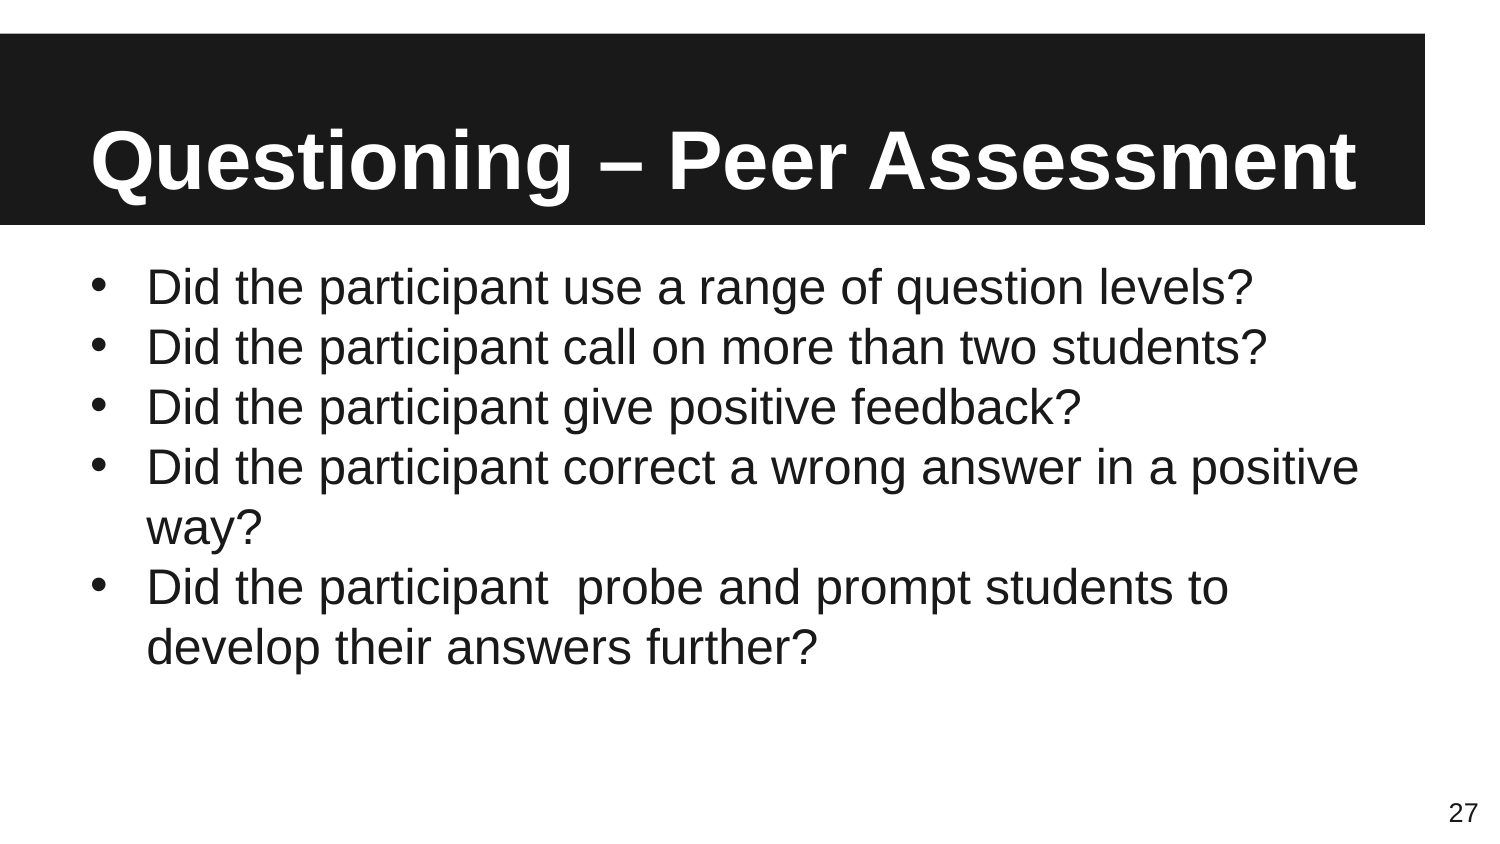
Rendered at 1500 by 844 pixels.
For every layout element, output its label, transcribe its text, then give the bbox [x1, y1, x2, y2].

title Questioning – Peer Assessment [75, 33, 1425, 221]
slide_number 27 [1403, 779, 1494, 844]
list Did the participant use a range of question levels? Did the participant call on more than two students? Did the participant give positive feedback? Did the participant correct a wrong answer in a positive way? Did the participant probe and prompt students to develop their answers further? [75, 239, 1425, 808]
